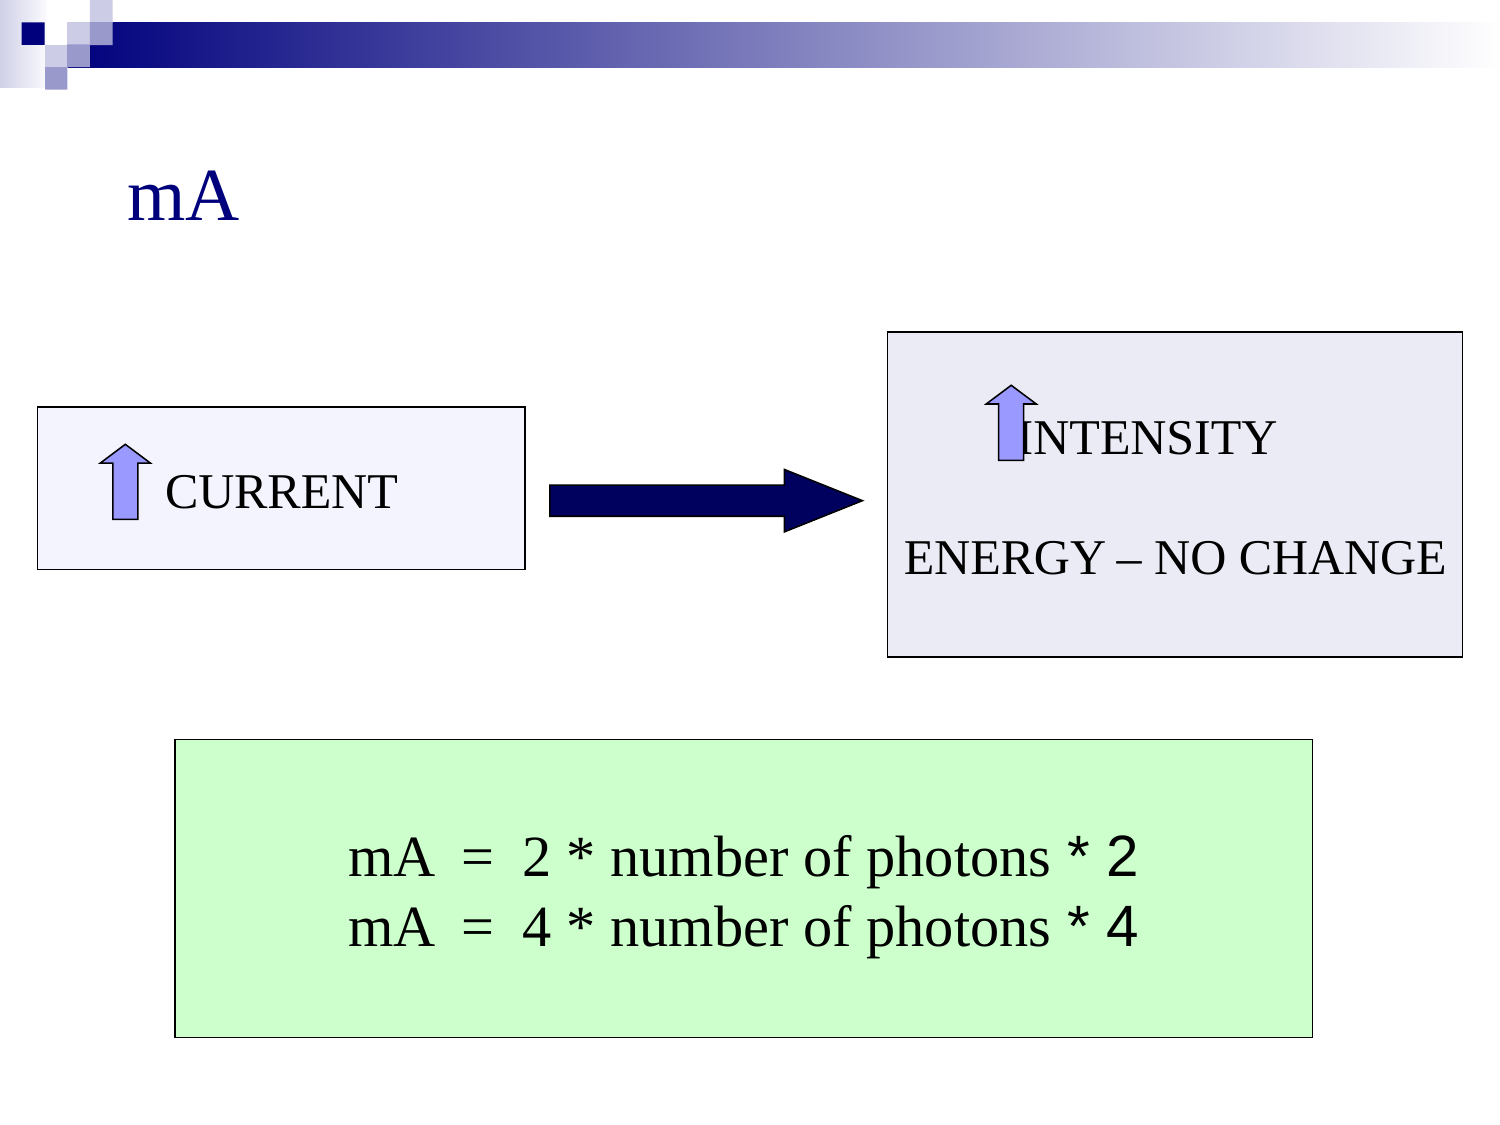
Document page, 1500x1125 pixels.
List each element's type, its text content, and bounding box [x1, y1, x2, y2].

text_box [986, 385, 1037, 461]
text_box INTENSITY ENERGY – NO CHANGE [887, 332, 1463, 657]
title mA [111, 77, 1463, 304]
text_box [100, 444, 151, 520]
text_box 2 * mA = 2 * number of photons 4 * mA = 4 * number of photons [174, 739, 1313, 1038]
text_box CURRENT [37, 406, 525, 570]
text_box [549, 469, 863, 532]
